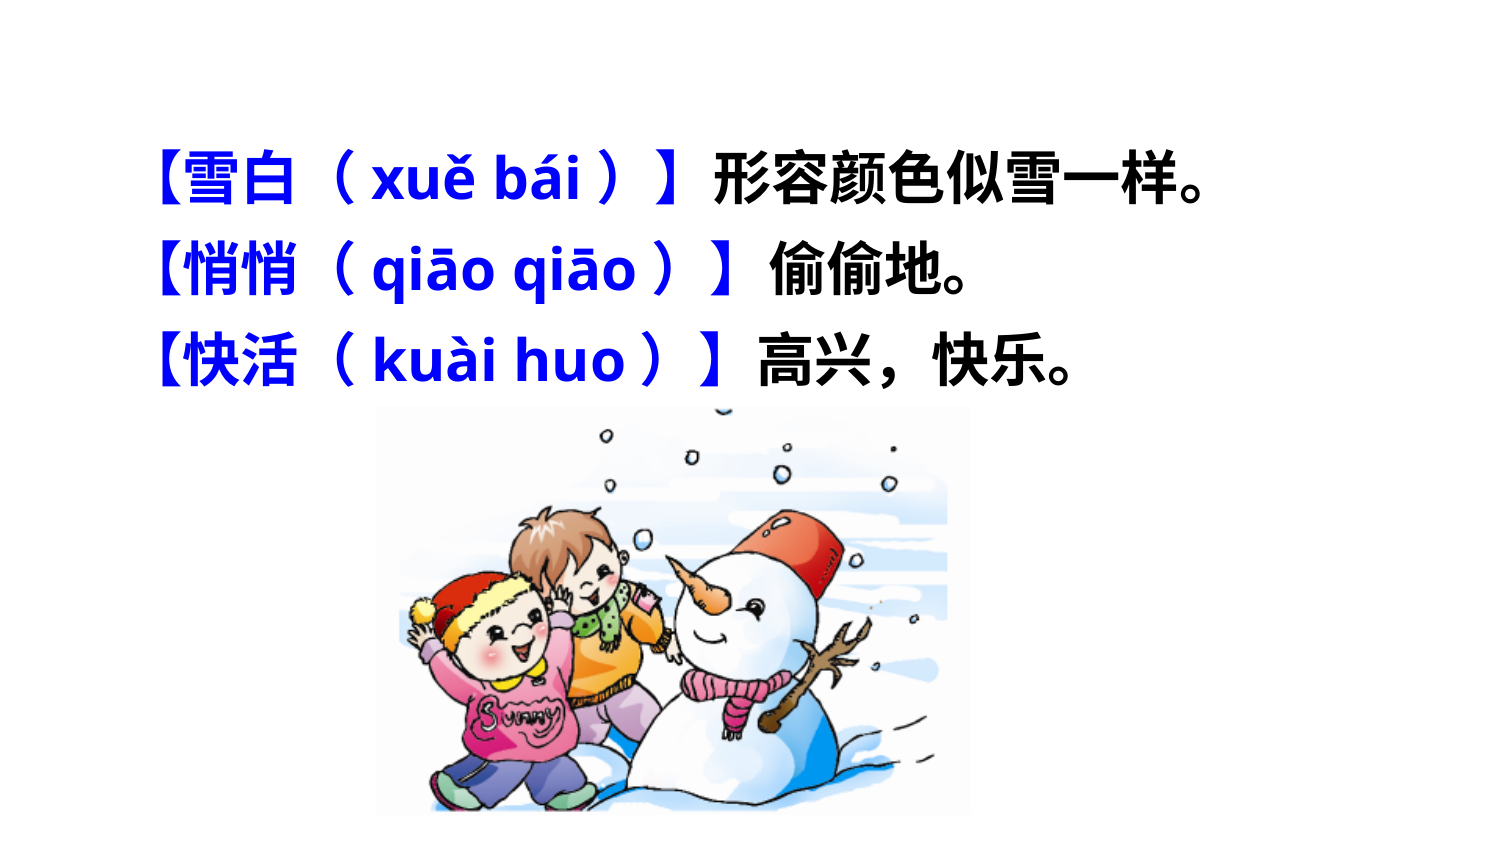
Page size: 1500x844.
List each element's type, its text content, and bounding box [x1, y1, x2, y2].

picture [376, 406, 971, 815]
text_box 【雪白（xuě bái）】形容颜色似雪一样。 【悄悄（qiāo qiāo）】偷偷地。 【快活（kuài huo）】高兴，快乐。 [109, 112, 1283, 400]
